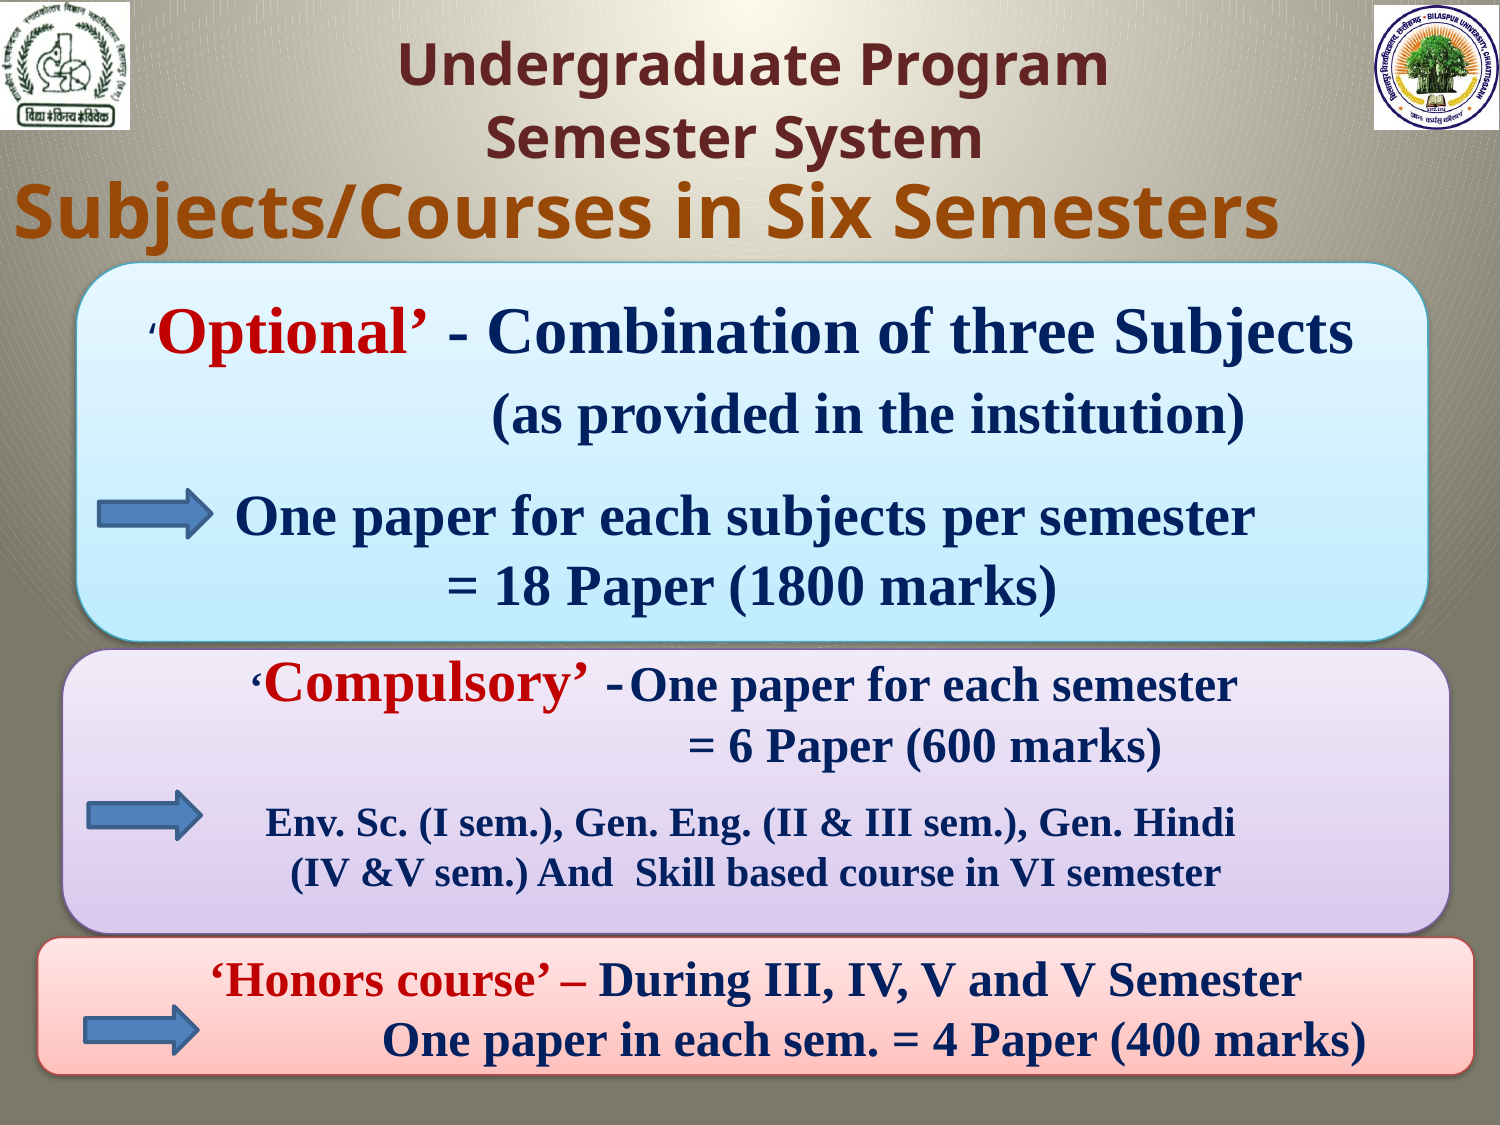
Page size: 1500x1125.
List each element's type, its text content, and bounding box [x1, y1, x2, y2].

text_box ‘Honors course’ – During III, IV, V and V Semester One paper in each sem. = 4 Paper (400 marks) [36, 936, 1475, 1076]
text_box Subjects/Courses in Six Semesters [0, 178, 1487, 262]
text_box [96, 487, 214, 540]
text_box [83, 1004, 200, 1056]
text_box [86, 789, 204, 842]
text_box Undergraduate Program Semester System [0, 2, 1487, 178]
picture [1374, 5, 1500, 130]
text_box ‘Compulsory’ - One paper for each semester = 6 Paper (600 marks) Env. Sc. (I sem.), Gen. Eng. (II & III sem.), Gen. Hindi (IV &V sem.) And Skill based course in VI semester [61, 648, 1451, 935]
text_box ‘Optional’ - Combination of three Subjects (as provided in the institution) One paper for each subjects per semester = 18 Paper (1800 marks) [75, 261, 1429, 643]
picture [0, 2, 130, 130]
